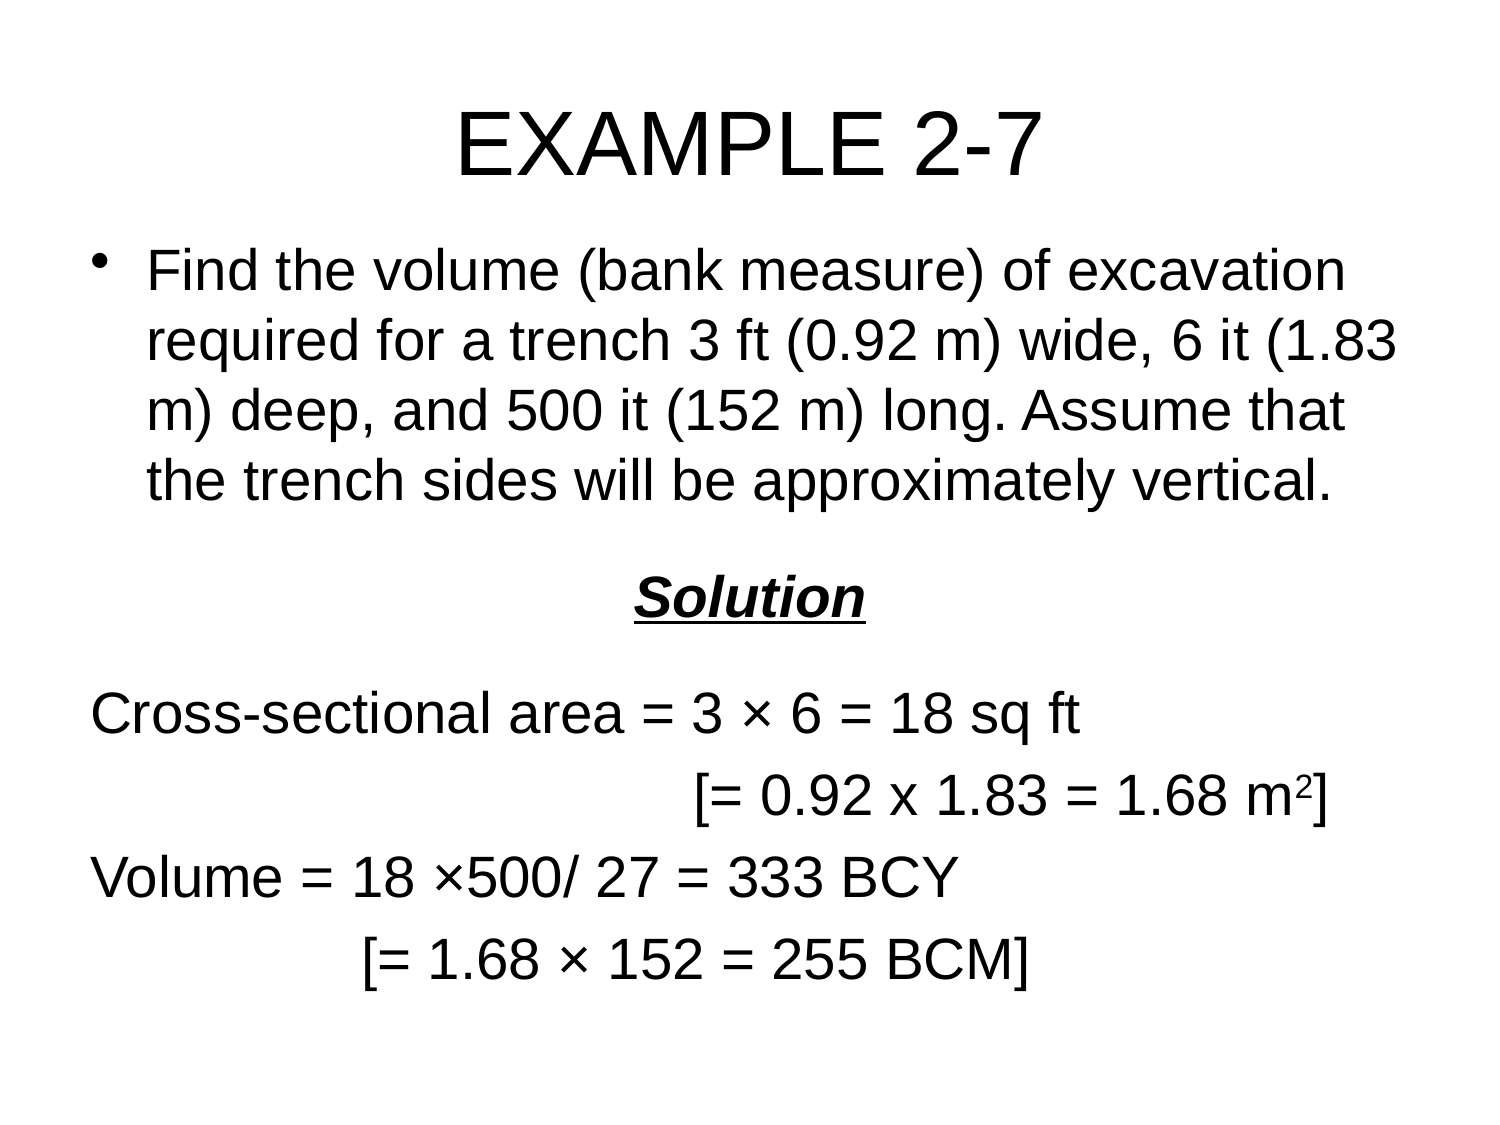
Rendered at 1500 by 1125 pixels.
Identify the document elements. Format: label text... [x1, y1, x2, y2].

list Find the volume (bank measure) of excavation required for a trench 3 ft (0.92 m) wide, 6 it (1.83 m) deep, and 500 it (152 m) long. Assume that the trench sides will be approximately vertical. Solution Cross-sectional area = 3 × 6 = 18 sq ft [= 0.92 x 1.83 = 1.68 m2] Volume = 18 ×500/ 27 = 333 BCY [= 1.68 × 152 = 255 BCM] [74, 224, 1426, 1038]
title EXAMPLE 2-7 [74, 44, 1426, 224]
